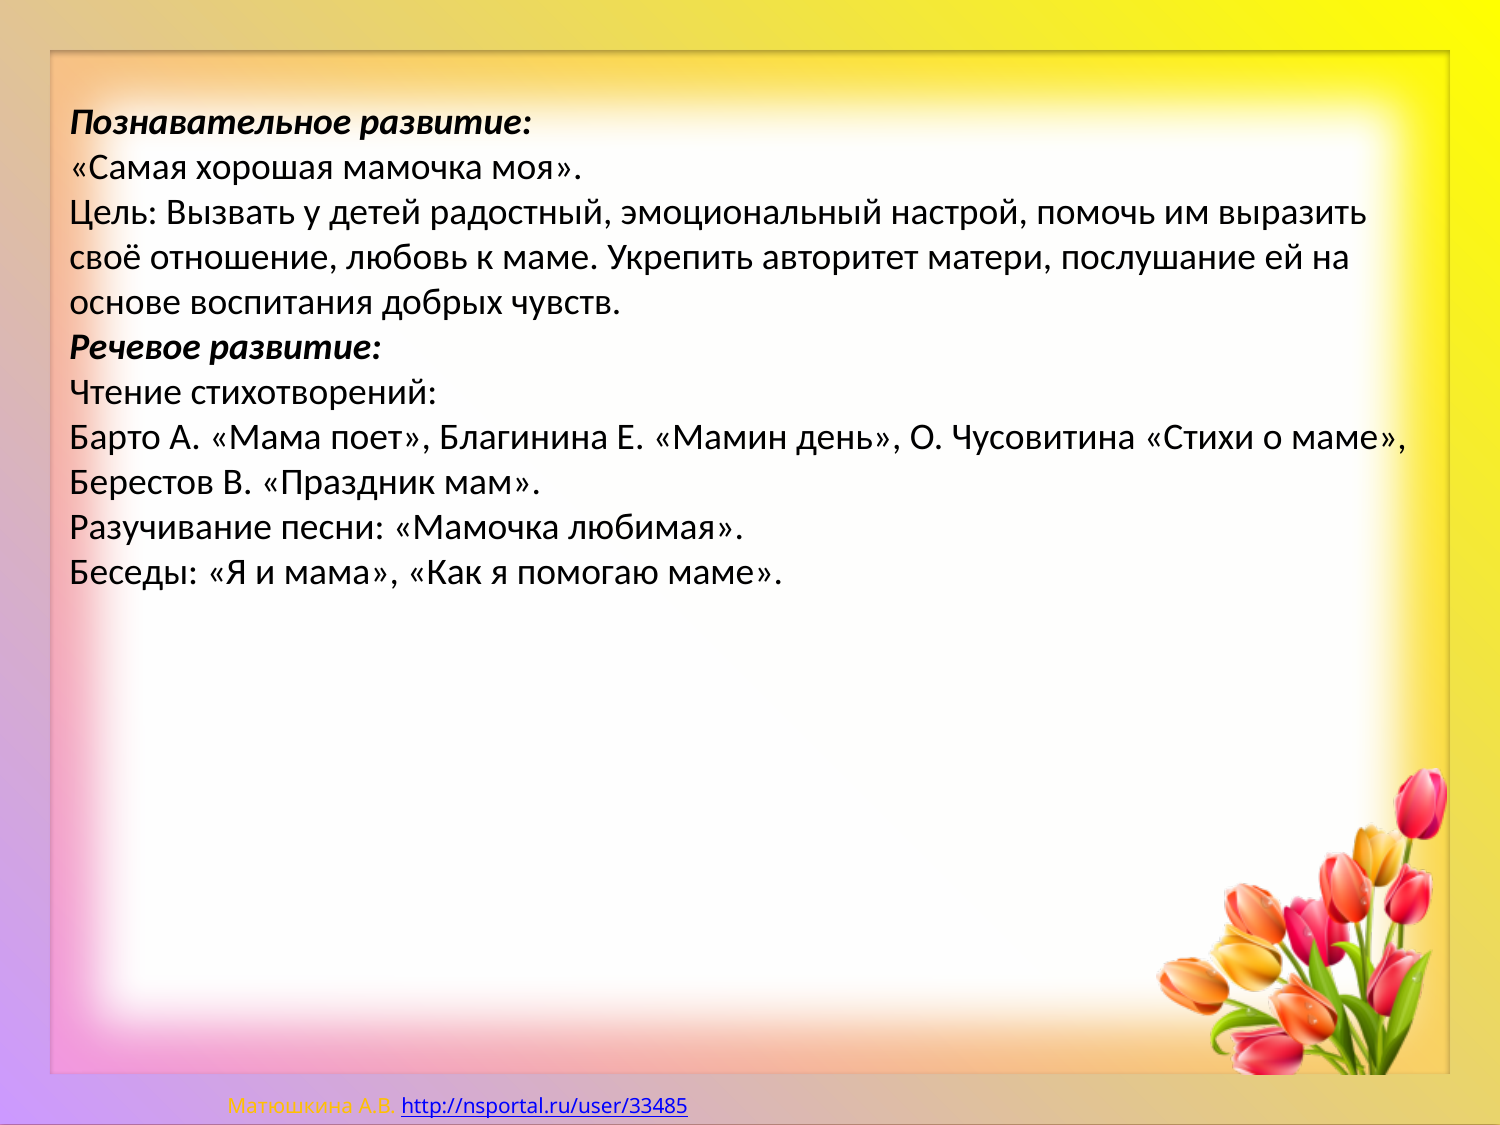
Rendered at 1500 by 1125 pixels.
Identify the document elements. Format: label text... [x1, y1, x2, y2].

text_box Познавательное развитие: «Самая хорошая мамочка моя». Цель: Вызвать у детей радостный, эмоциональный настрой, помочь им выразить своё отношение, любовь к маме. Укрепить авторитет матери, послушание ей на основе воспитания добрых чувств. Речевое развитие: Чтение стихотворений: Барто А. «Мама поет», Благинина Е. «Мамин день», О. Чусовитина «Стихи о маме», Берестов В. «Праздник мам». Разучивание песни: «Мамочка любимая». Беседы: «Я и мама», «Как я помогаю маме». [54, 89, 1449, 600]
picture [1156, 768, 1447, 1075]
